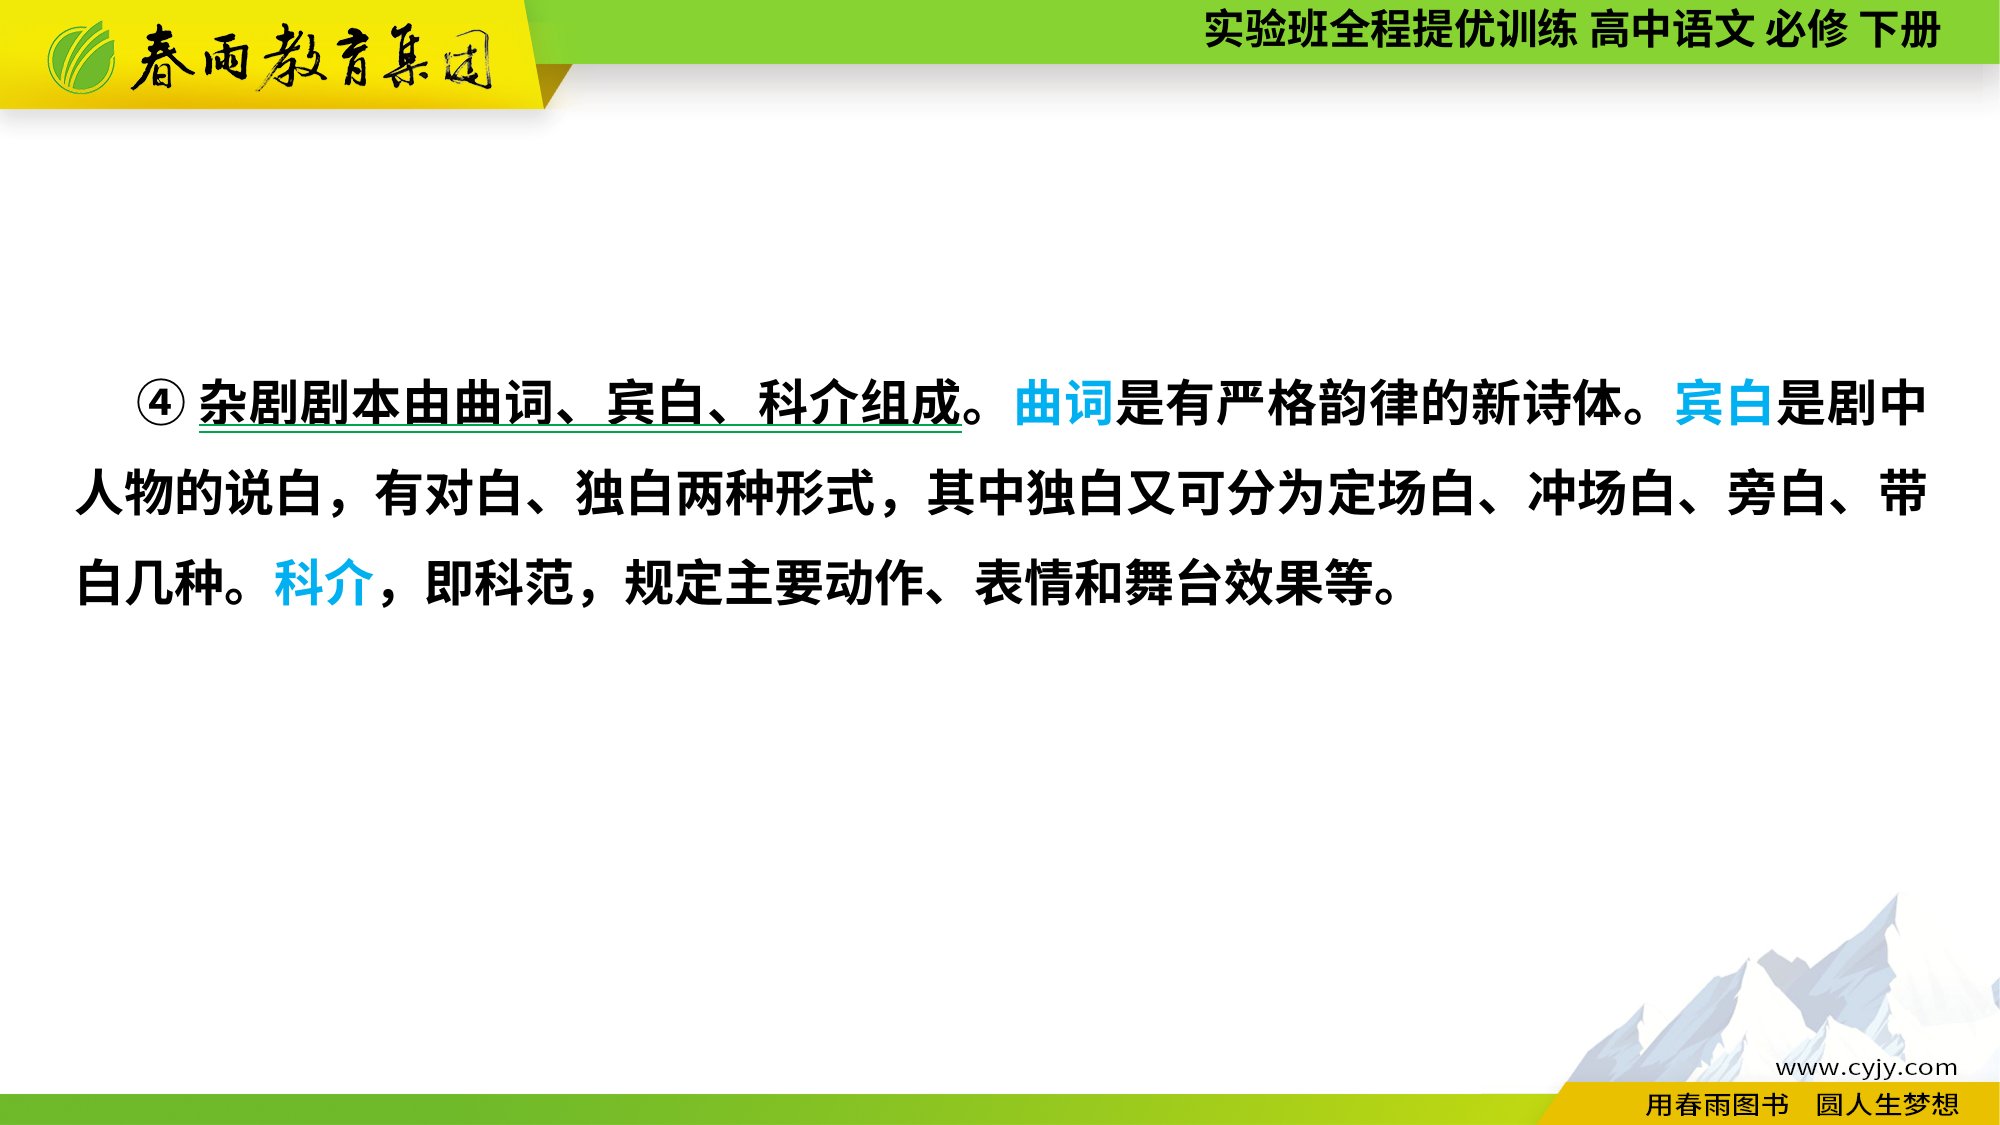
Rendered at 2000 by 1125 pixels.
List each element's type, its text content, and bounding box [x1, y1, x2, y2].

list ④杂剧剧本由曲词、宾白、科介组成。曲词是有严格韵律的新诗体。宾白是剧中人物的说白，有对白、独白两种形式，其中独白又可分为定场白、冲场白、旁白、带白几种。科介，即科范，规定主要动作、表情和舞台效果等。 [59, 333, 1944, 610]
picture [0, 0, 2000, 1125]
